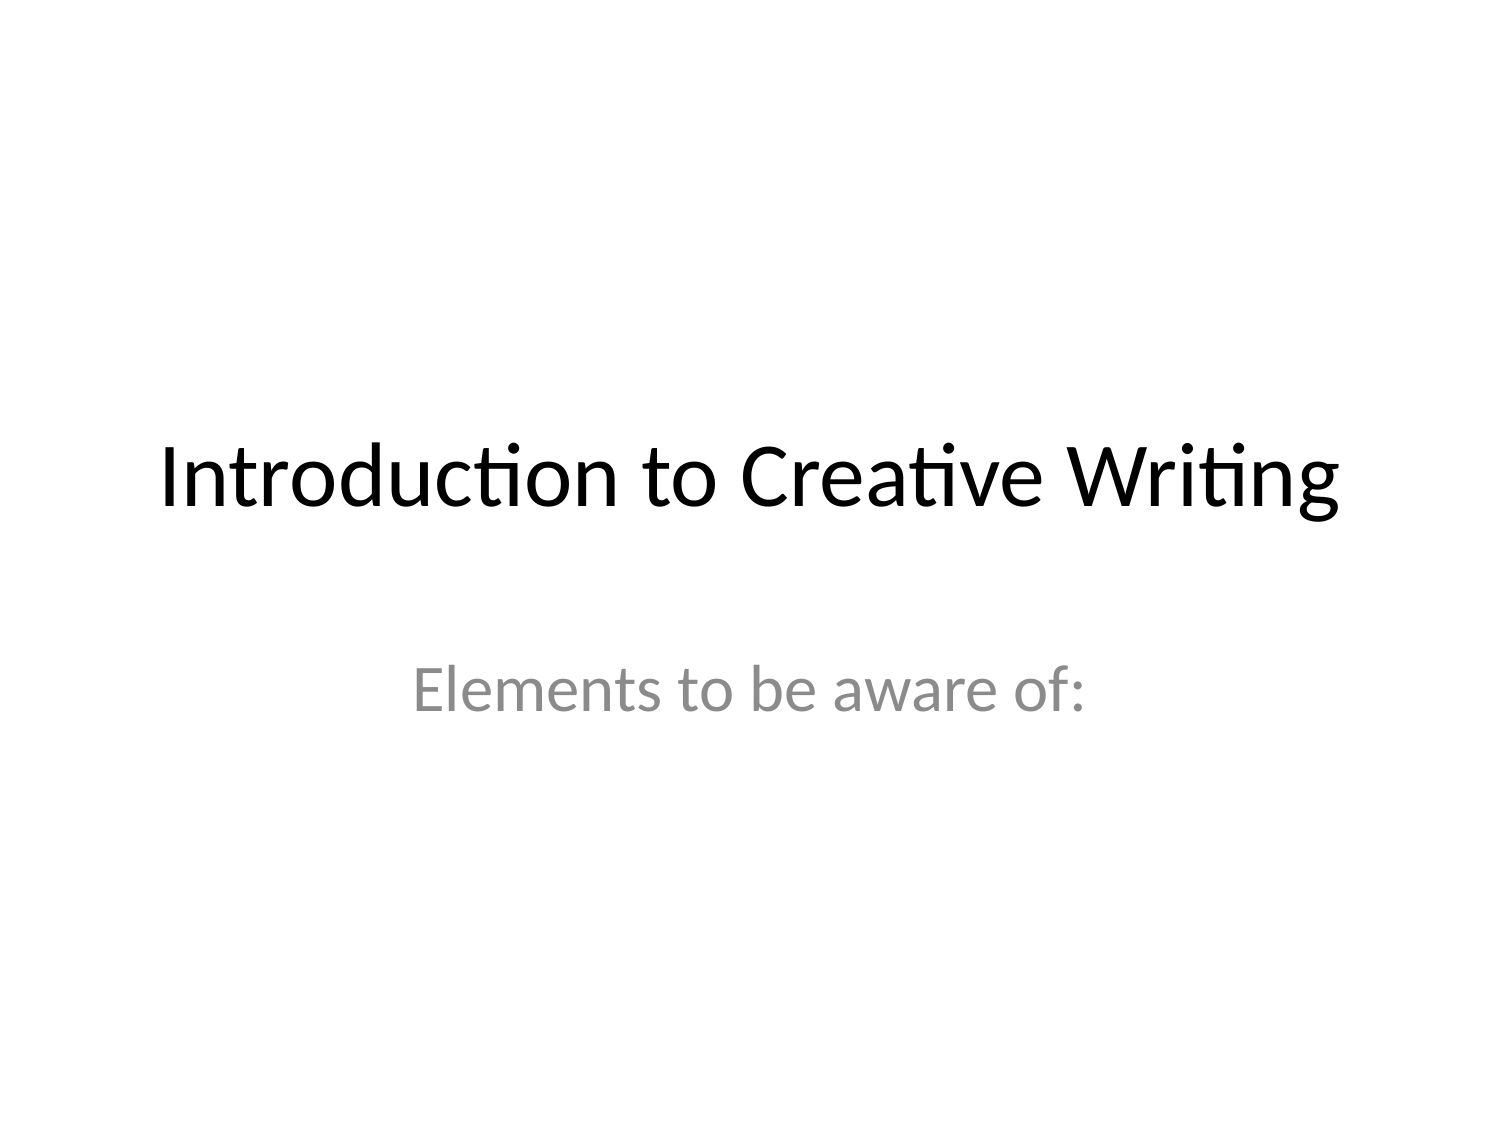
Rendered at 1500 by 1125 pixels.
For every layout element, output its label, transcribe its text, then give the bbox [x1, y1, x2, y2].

subtitle Elements to be aware of: [225, 637, 1275, 925]
title Introduction to Creative Writing [112, 349, 1388, 591]
